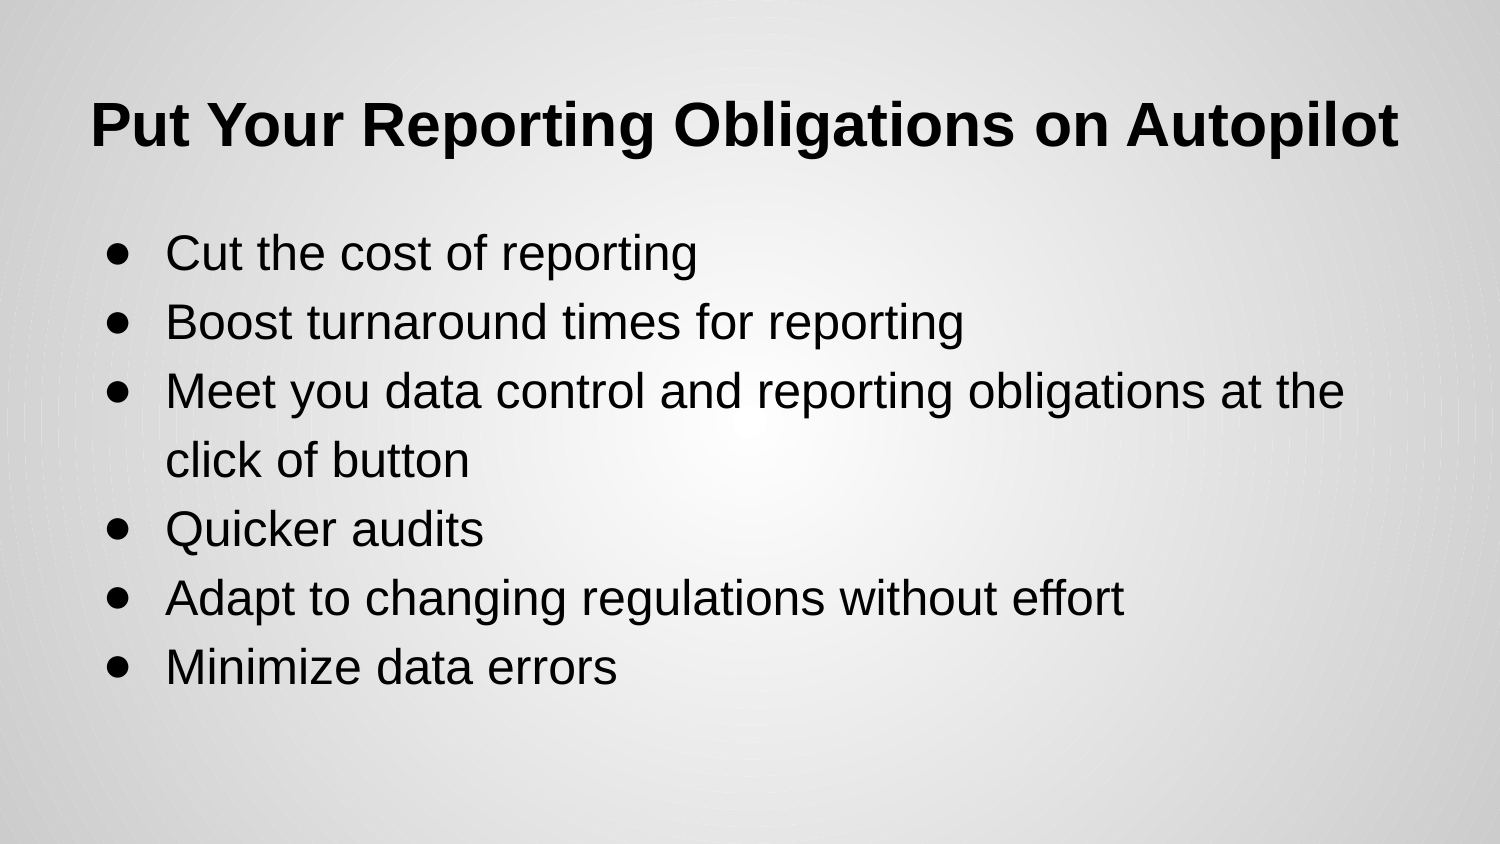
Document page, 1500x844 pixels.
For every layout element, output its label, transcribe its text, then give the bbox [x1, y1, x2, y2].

list Cut the cost of reporting Boost turnaround times for reporting Meet you data control and reporting obligations at the click of button Quicker audits Adapt to changing regulations without effort Minimize data errors [75, 196, 1425, 808]
title Put Your Reporting Obligations on Autopilot [75, 33, 1425, 175]
